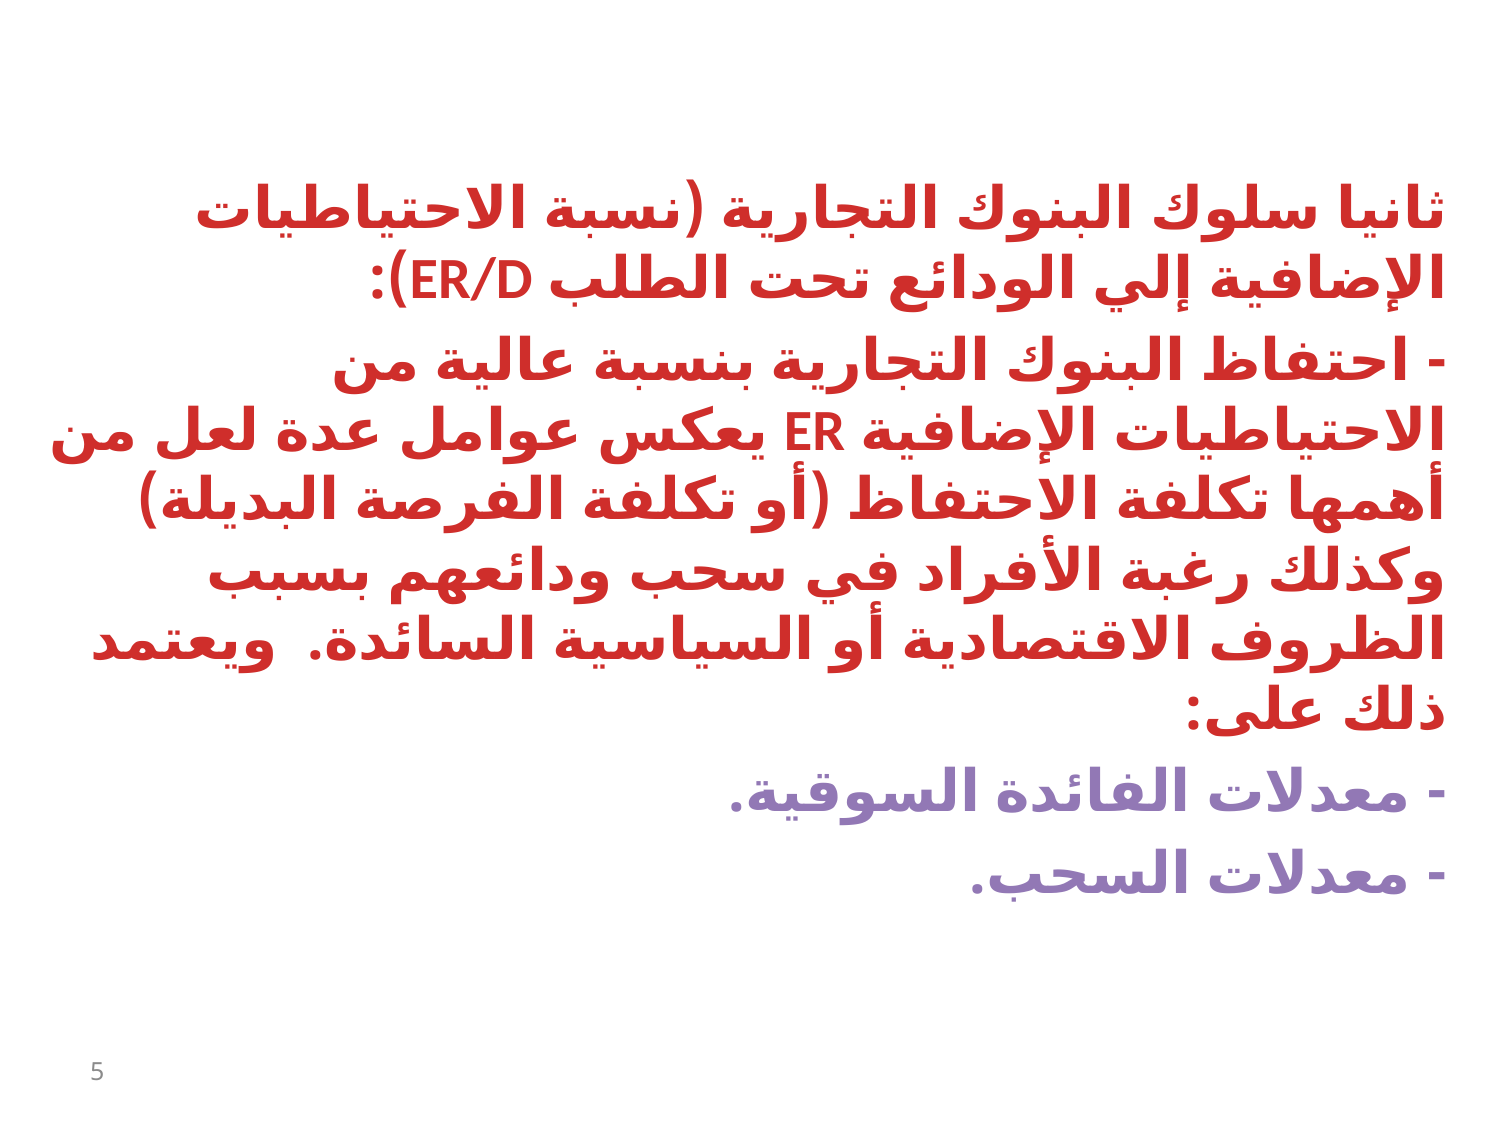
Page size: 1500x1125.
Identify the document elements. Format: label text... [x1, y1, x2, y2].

slide_number 5 [75, 1042, 425, 1103]
text_box ثانيا سلوك البنوك التجارية (نسبة الاحتياطيات الإضافية إلي الودائع تحت الطلب ER/D): - احتفاظ البنوك التجارية بنسبة عالية من الاحتياطيات الإضافية ER يعكس عوامل عدة لعل من أهمها تكلفة الاحتفاظ (أو تكلفة الفرصة البديلة) وكذلك رغبة الأفراد في سحب ودائعهم بسبب الظروف الاقتصادية أو السياسية السائدة. ويعتمد ذلك على: - معدلات الفائدة السوقية. - معدلات السحب. [24, 162, 1463, 289]
text_box [127, 457, 1478, 593]
